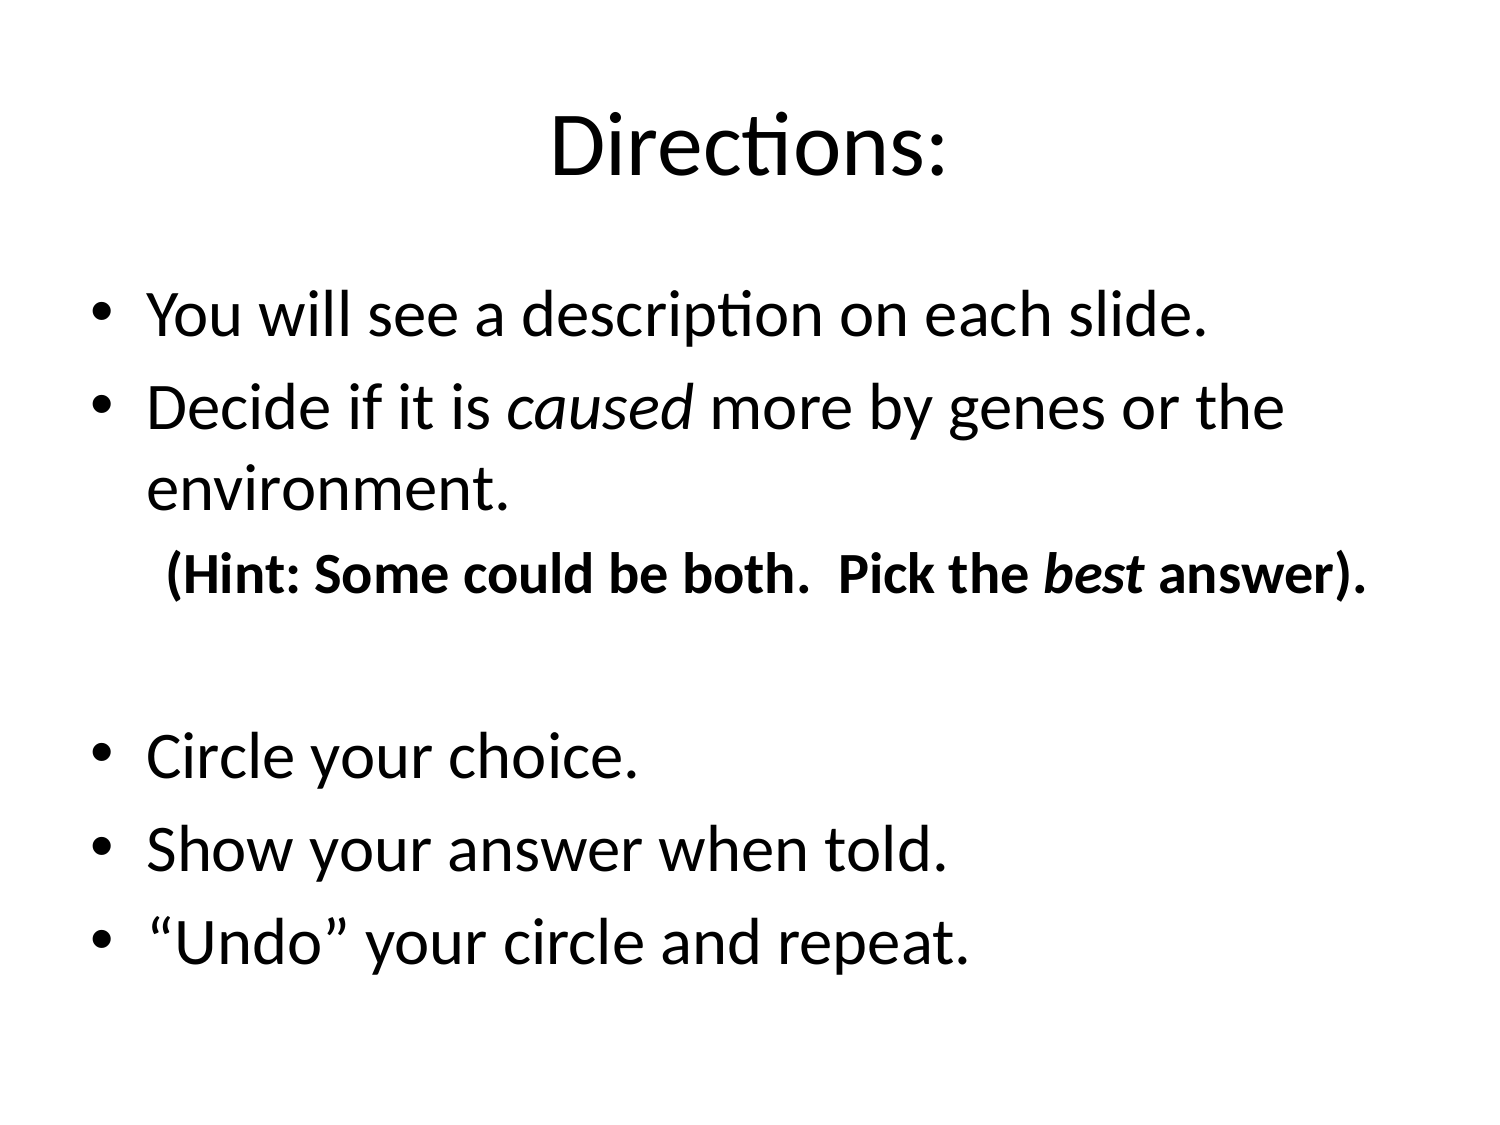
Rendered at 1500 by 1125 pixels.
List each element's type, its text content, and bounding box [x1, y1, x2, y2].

list You will see a description on each slide. Decide if it is caused more by genes or the environment. (Hint: Some could be both. Pick the best answer). Circle your choice. Show your answer when told. “Undo” your circle and repeat. [75, 262, 1425, 1005]
title Directions: [75, 45, 1425, 233]
